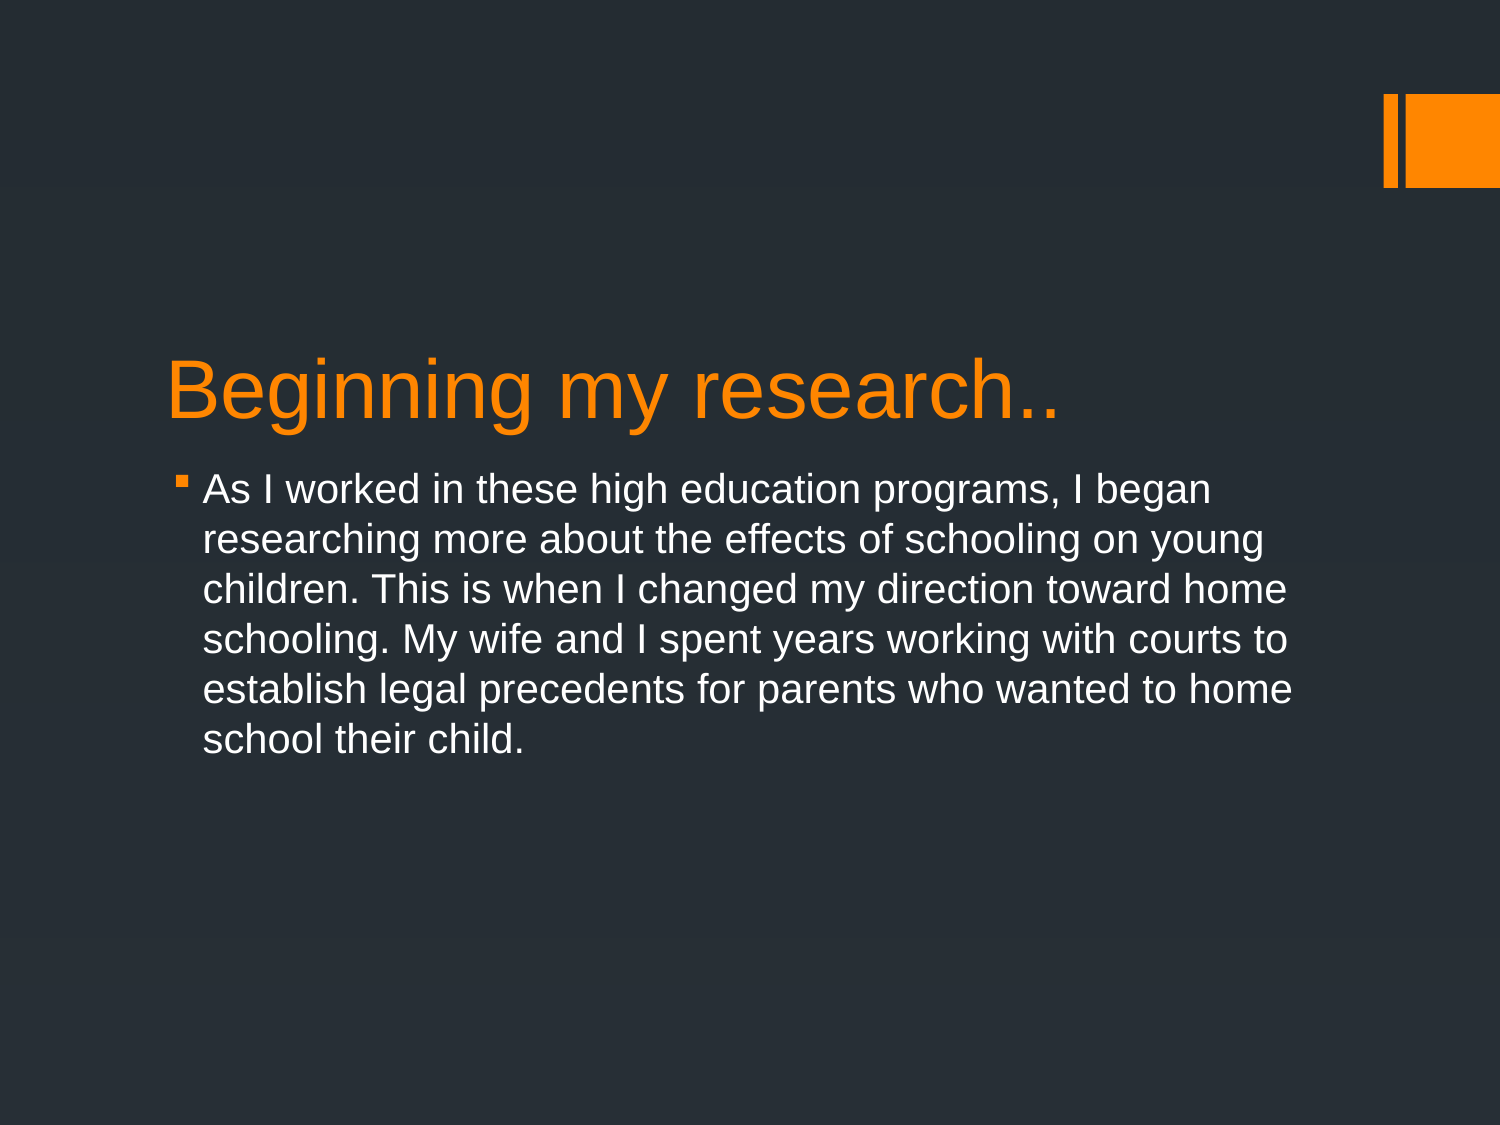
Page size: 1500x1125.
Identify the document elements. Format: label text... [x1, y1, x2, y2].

title Beginning my research.. [150, 253, 1350, 443]
list As I worked in these high education programs, I began researching more about the effects of schooling on young children. This is when I changed my direction toward home schooling. My wife and I spent years working with courts to establish legal precedents for parents who wanted to home school their child. [150, 454, 1350, 1035]
